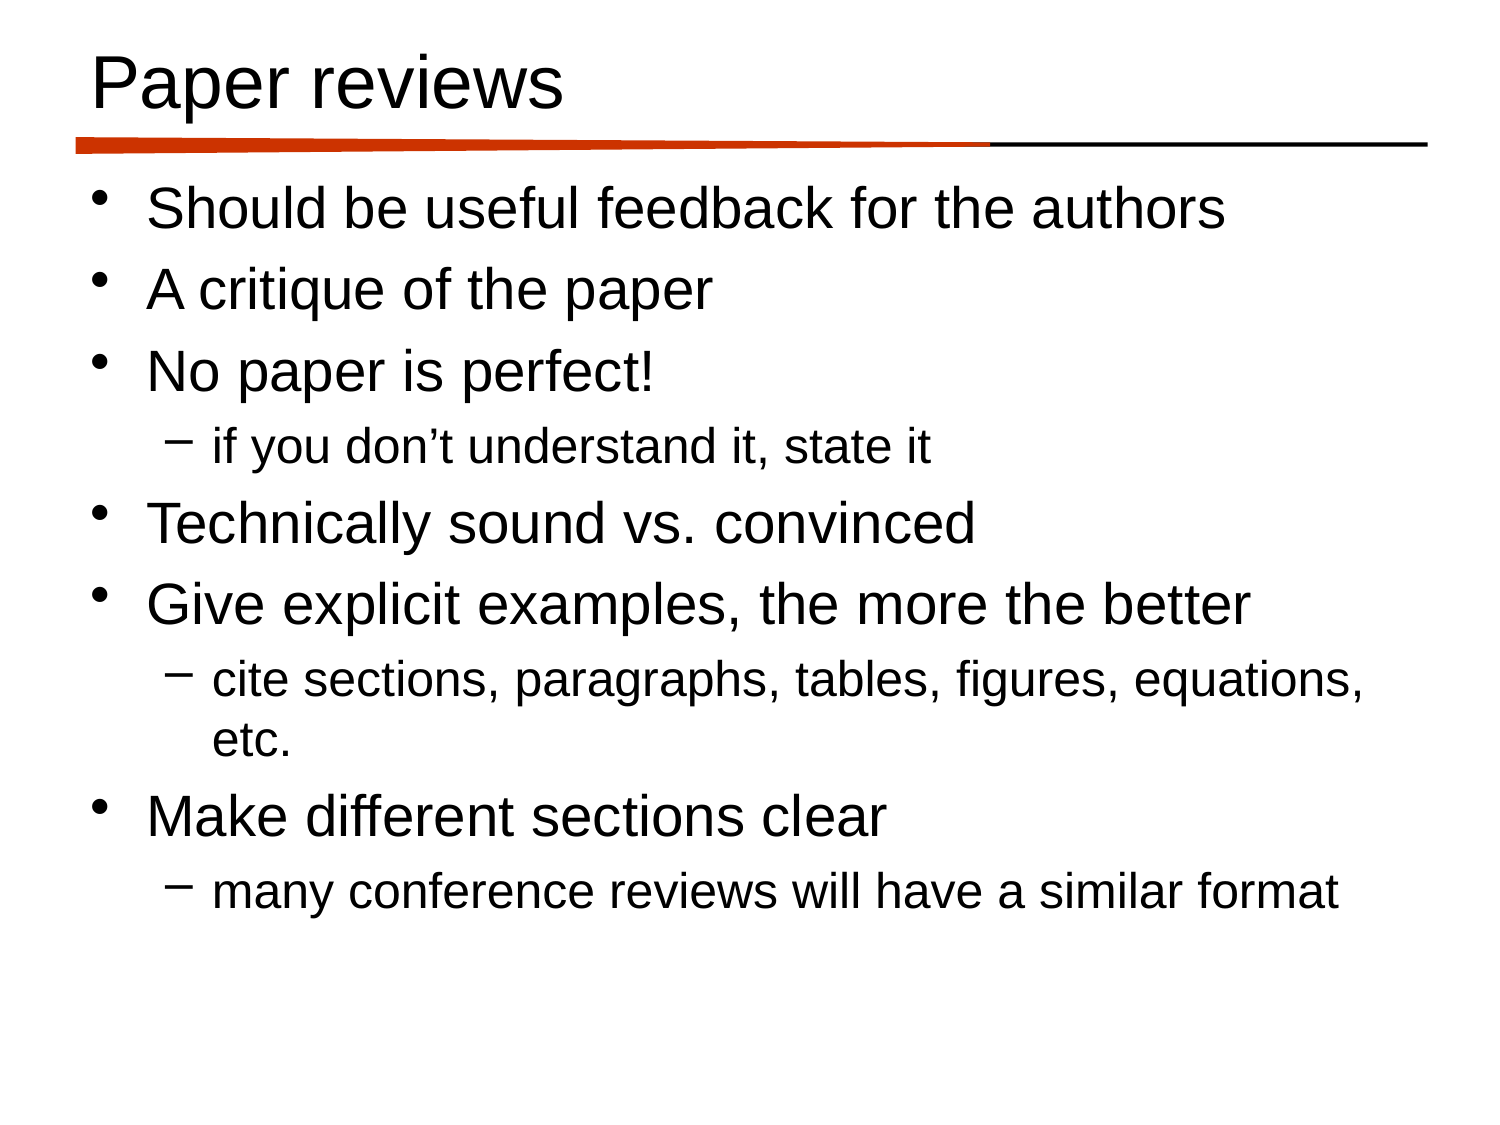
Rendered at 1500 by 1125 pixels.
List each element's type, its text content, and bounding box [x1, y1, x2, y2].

title Paper reviews [74, 24, 1426, 133]
list Should be useful feedback for the authors A critique of the paper No paper is perfect! if you don’t understand it, state it Technically sound vs. convinced Give explicit examples, the more the better cite sections, paragraphs, tables, figures, equations, etc. Make different sections clear many conference reviews will have a similar format [74, 162, 1426, 1006]
